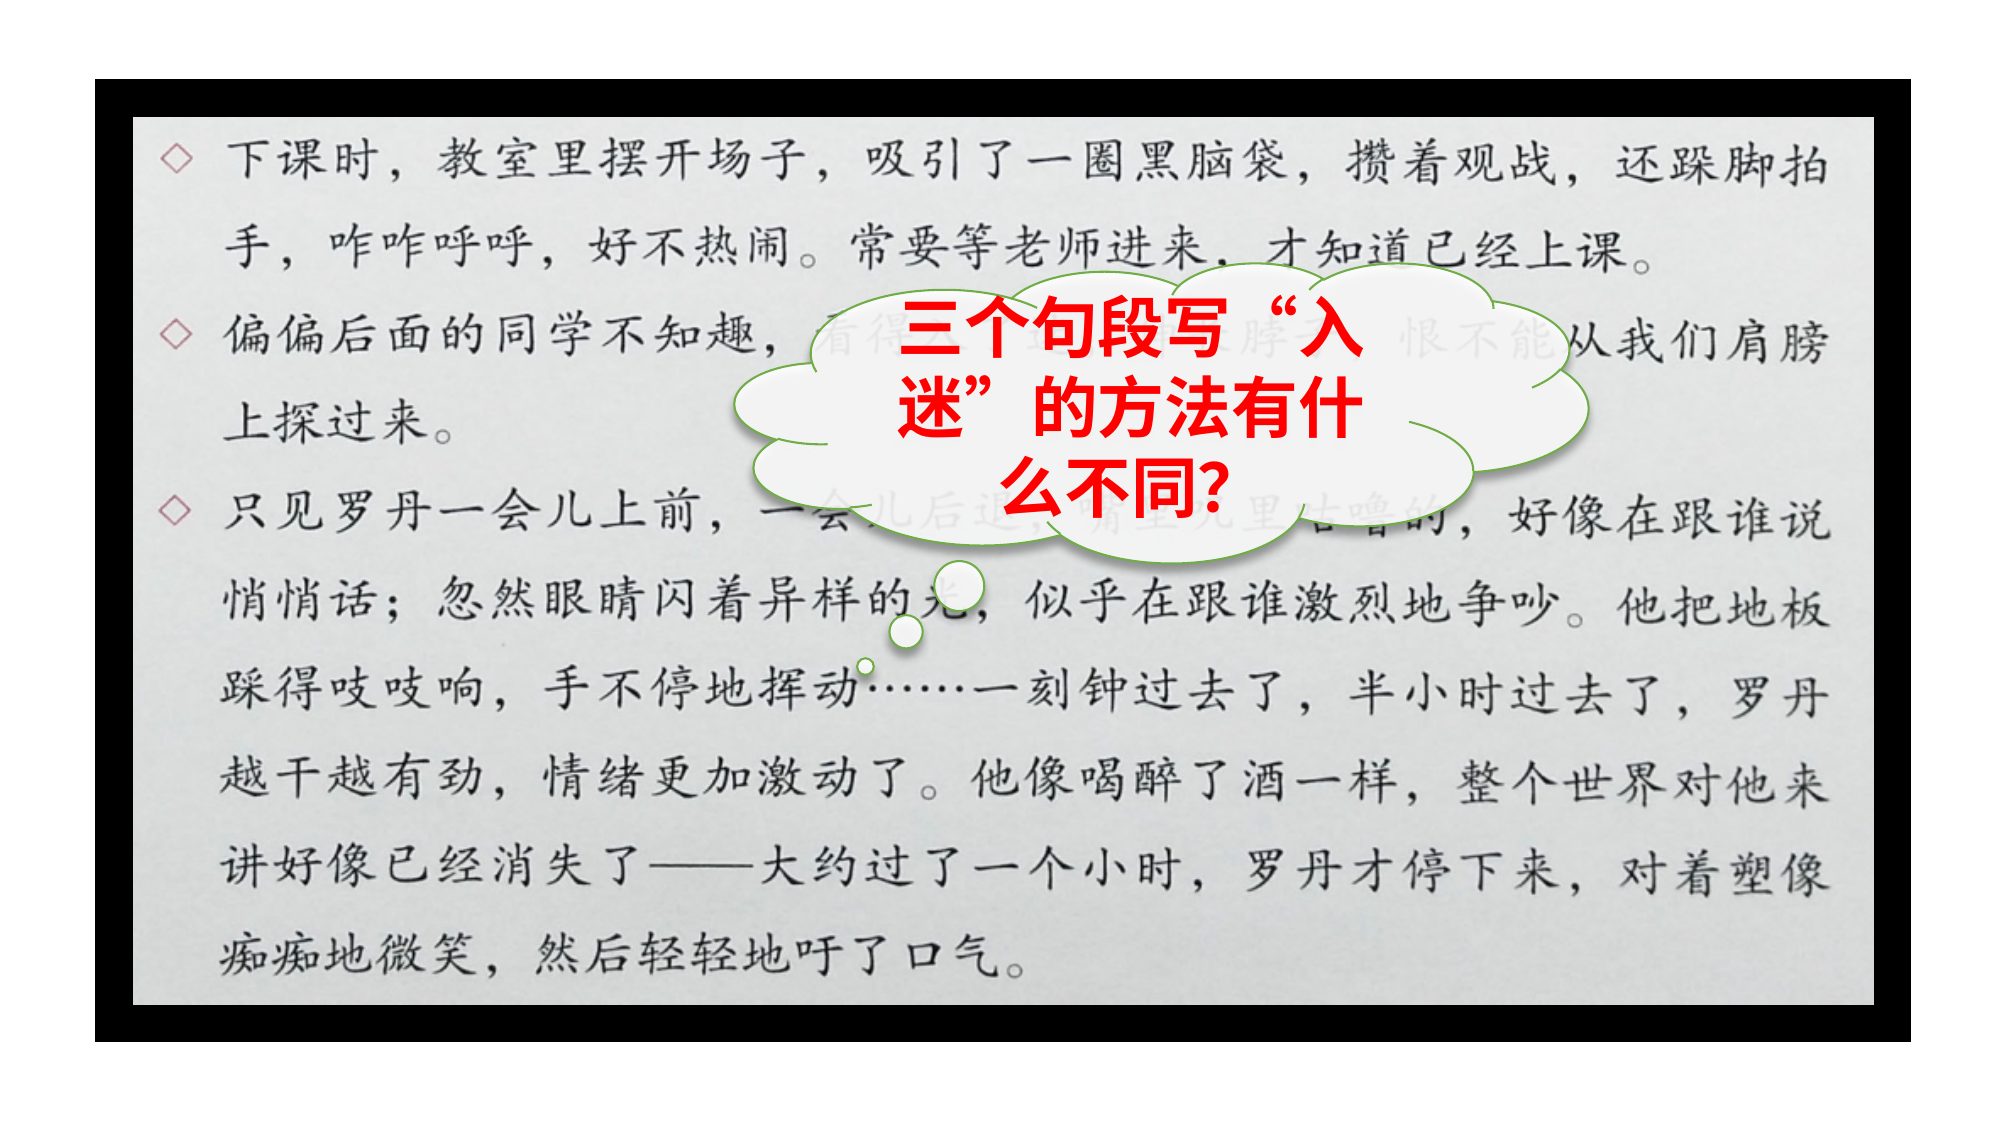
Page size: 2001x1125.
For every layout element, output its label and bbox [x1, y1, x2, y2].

picture [132, 116, 1874, 1005]
